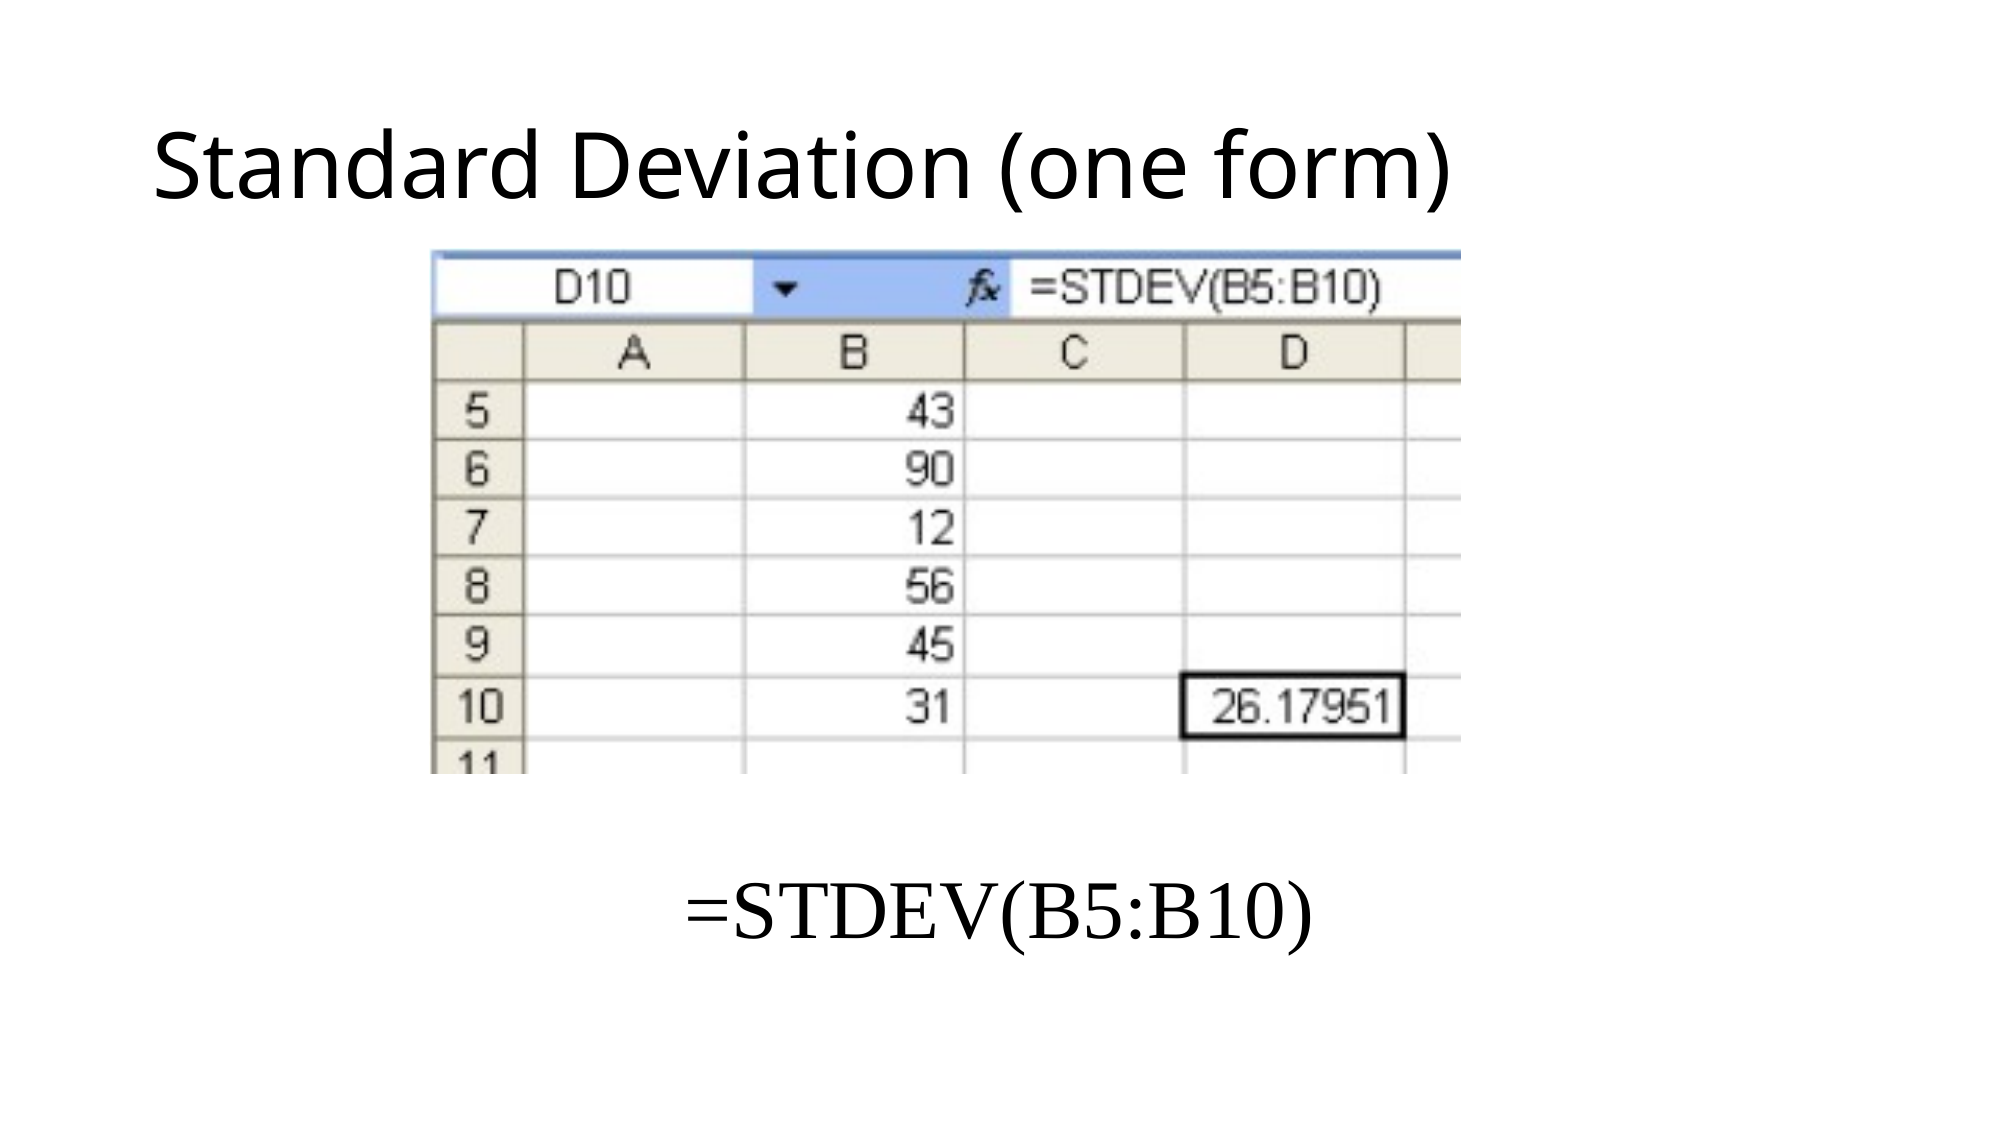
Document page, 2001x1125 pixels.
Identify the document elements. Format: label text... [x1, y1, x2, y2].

text_box =STDEV(B5:B10) [670, 920, 1330, 963]
title Standard Deviation (one form) [137, 59, 1863, 278]
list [429, 248, 1461, 774]
